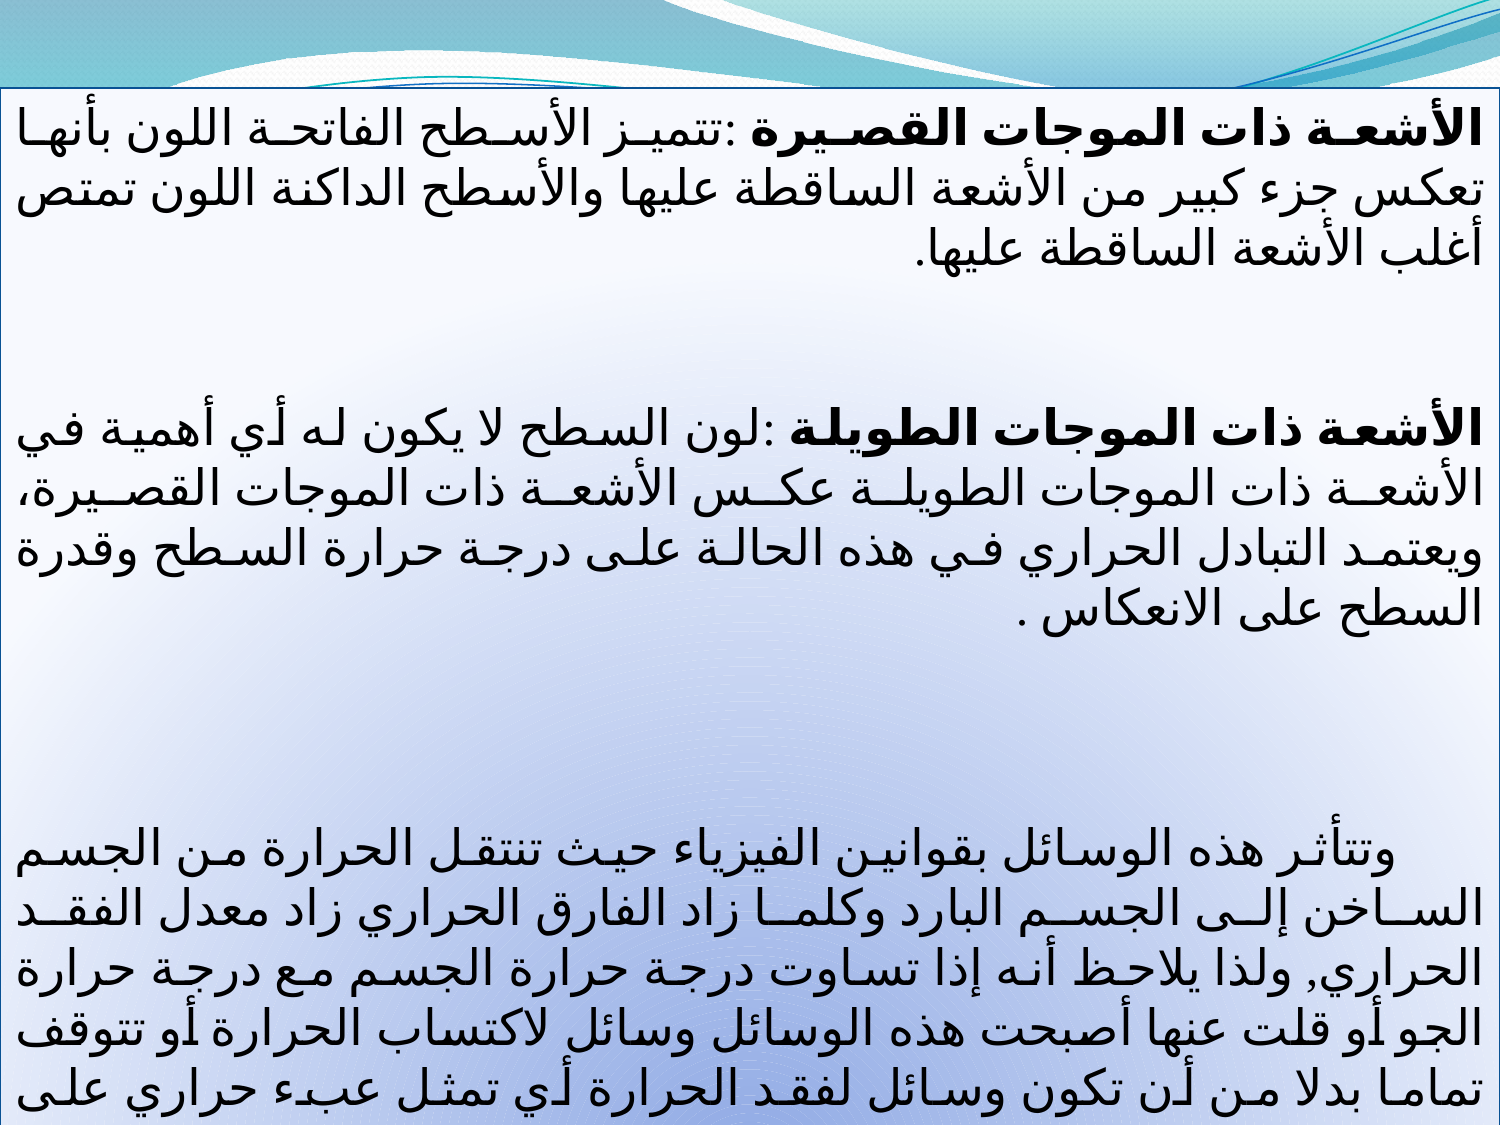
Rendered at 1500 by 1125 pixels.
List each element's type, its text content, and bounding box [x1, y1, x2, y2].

text_box الأشعة ذات الموجات القصیرة :تتمیز الأسطح الفاتحة اللون بأنها تعكس جزء كبیر من الأشعة الساقطة علیها والأسطح الداكنة اللون تمتص أغلب الأشعة الساقطة علیها. الأشعة ذات الموجات الطویلة :لون السطح لا یكون له أي أهمیة في الأشعة ذات الموجات الطویلة عكس الأشعة ذات الموجات القصیرة، ویعتمد التبادل الحراري في هذه الحالة على درجة حرارة السطح وقدرة السطح على الانعكاس . وتتأثر هذه الوسائل بقوانين الفيزياء حيث تنتقل الحرارة من الجسم الساخن إلى الجسم البارد وكلما زاد الفارق الحراري زاد معدل الفقد الحراري, ولذا يلاحظ أنه إذا تساوت درجة حرارة الجسم مع درجة حرارة الجو أو قلت عنها أصبحت هذه الوسائل وسائل لاكتساب الحرارة أو تتوقف تماما بدلا من أن تكون وسائل لفقد الحرارة أي تمثل عبء حراري على الحيوان يضاف إلى الحرارة الناتجة. [0, 87, 1500, 1125]
